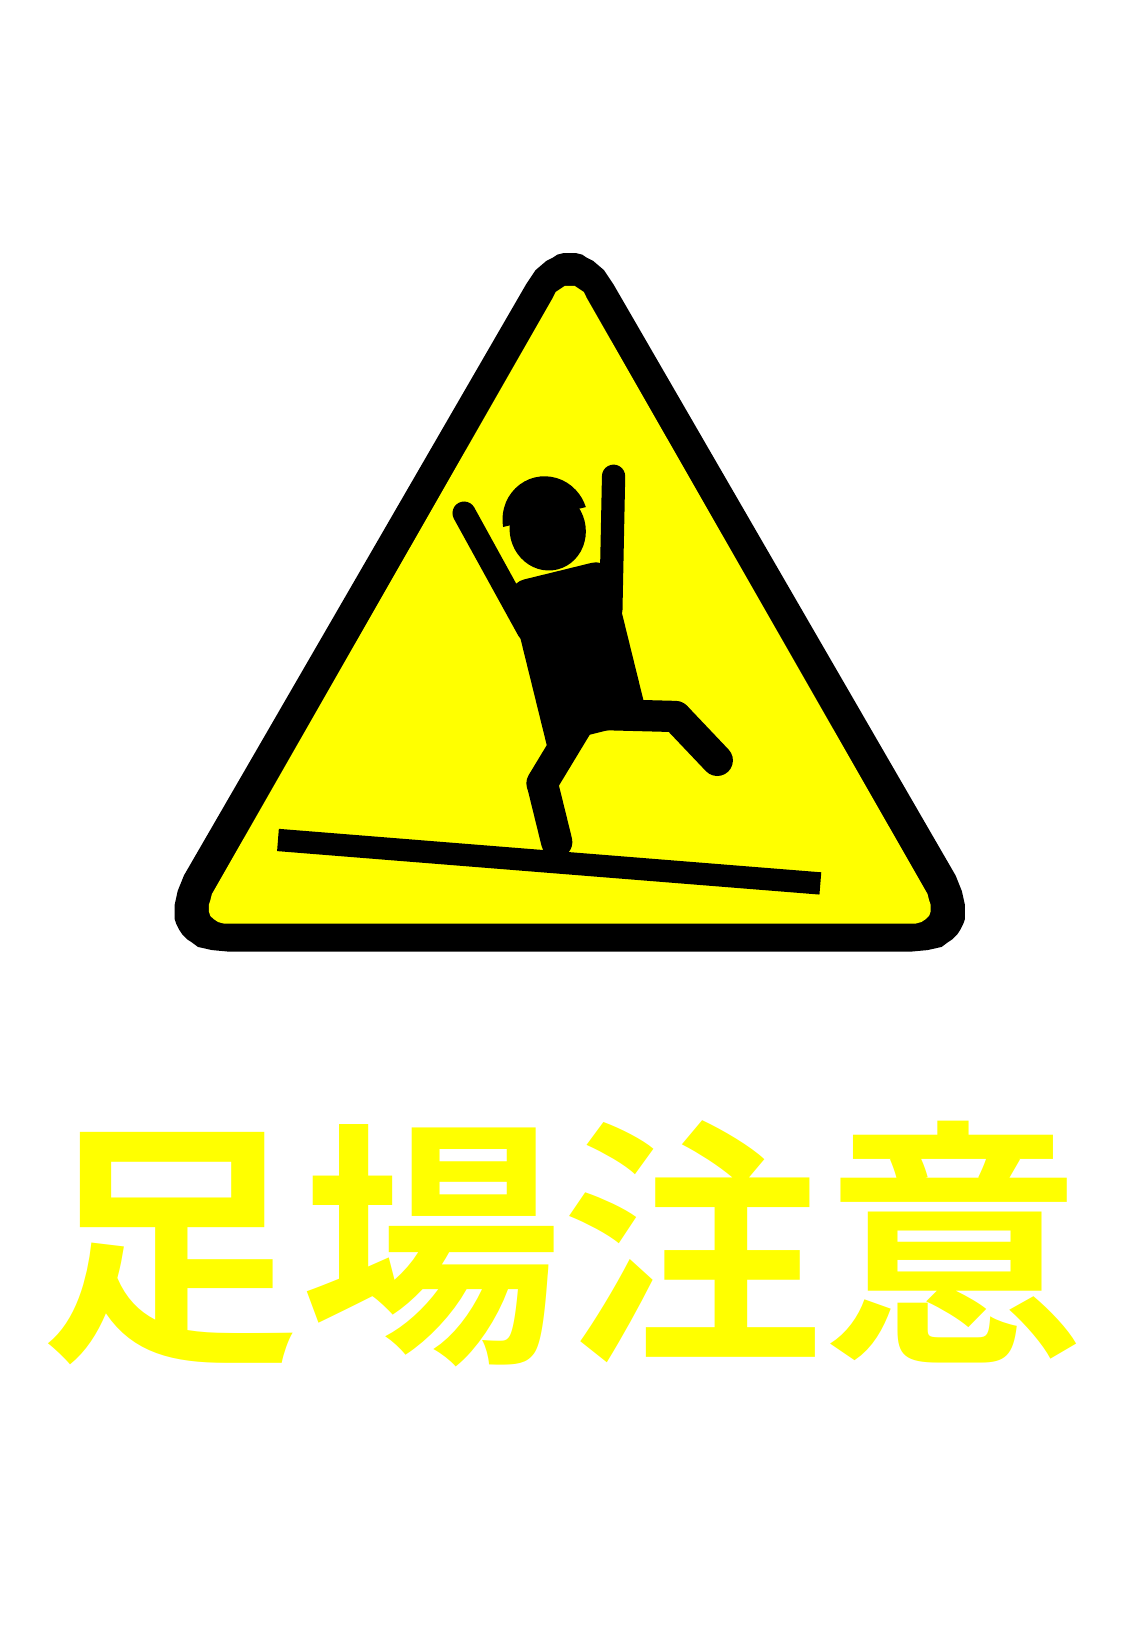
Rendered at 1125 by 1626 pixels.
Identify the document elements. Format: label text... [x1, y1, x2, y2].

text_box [174, 252, 966, 952]
text_box 足場注意 [0, 1074, 1125, 1402]
